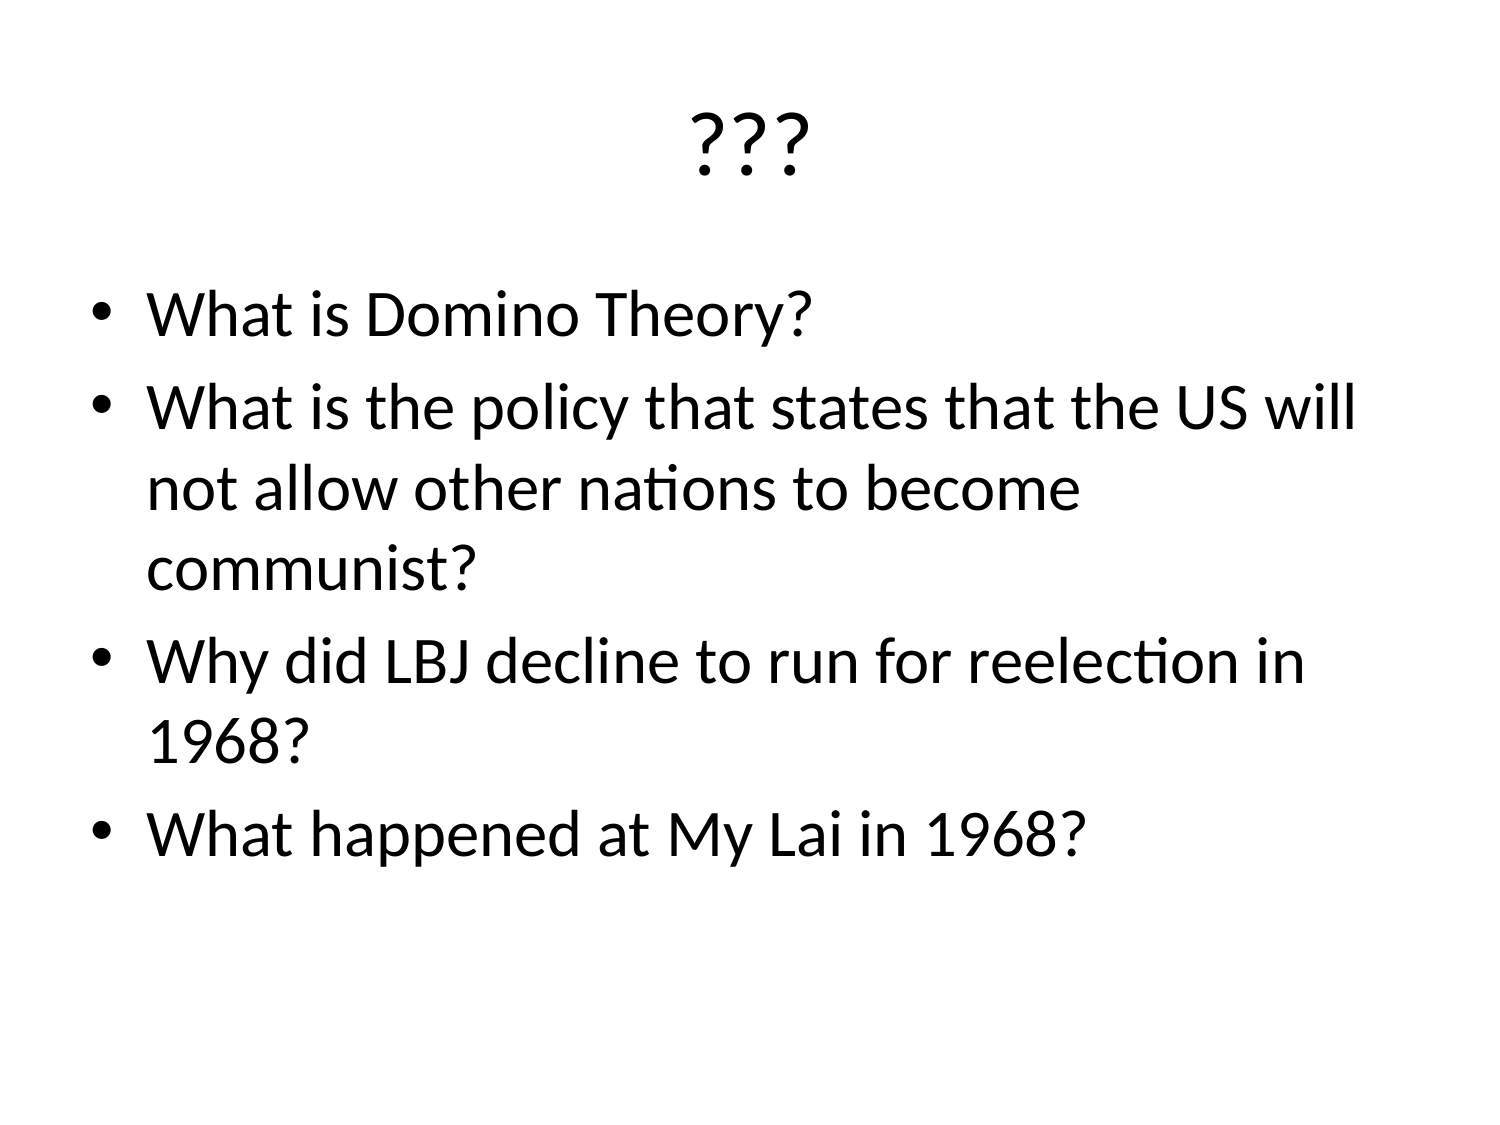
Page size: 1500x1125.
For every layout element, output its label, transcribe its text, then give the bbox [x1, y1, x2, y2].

list What is Domino Theory? What is the policy that states that the US will not allow other nations to become communist? Why did LBJ decline to run for reelection in 1968? What happened at My Lai in 1968? [75, 262, 1425, 1005]
title ??? [75, 45, 1425, 233]
